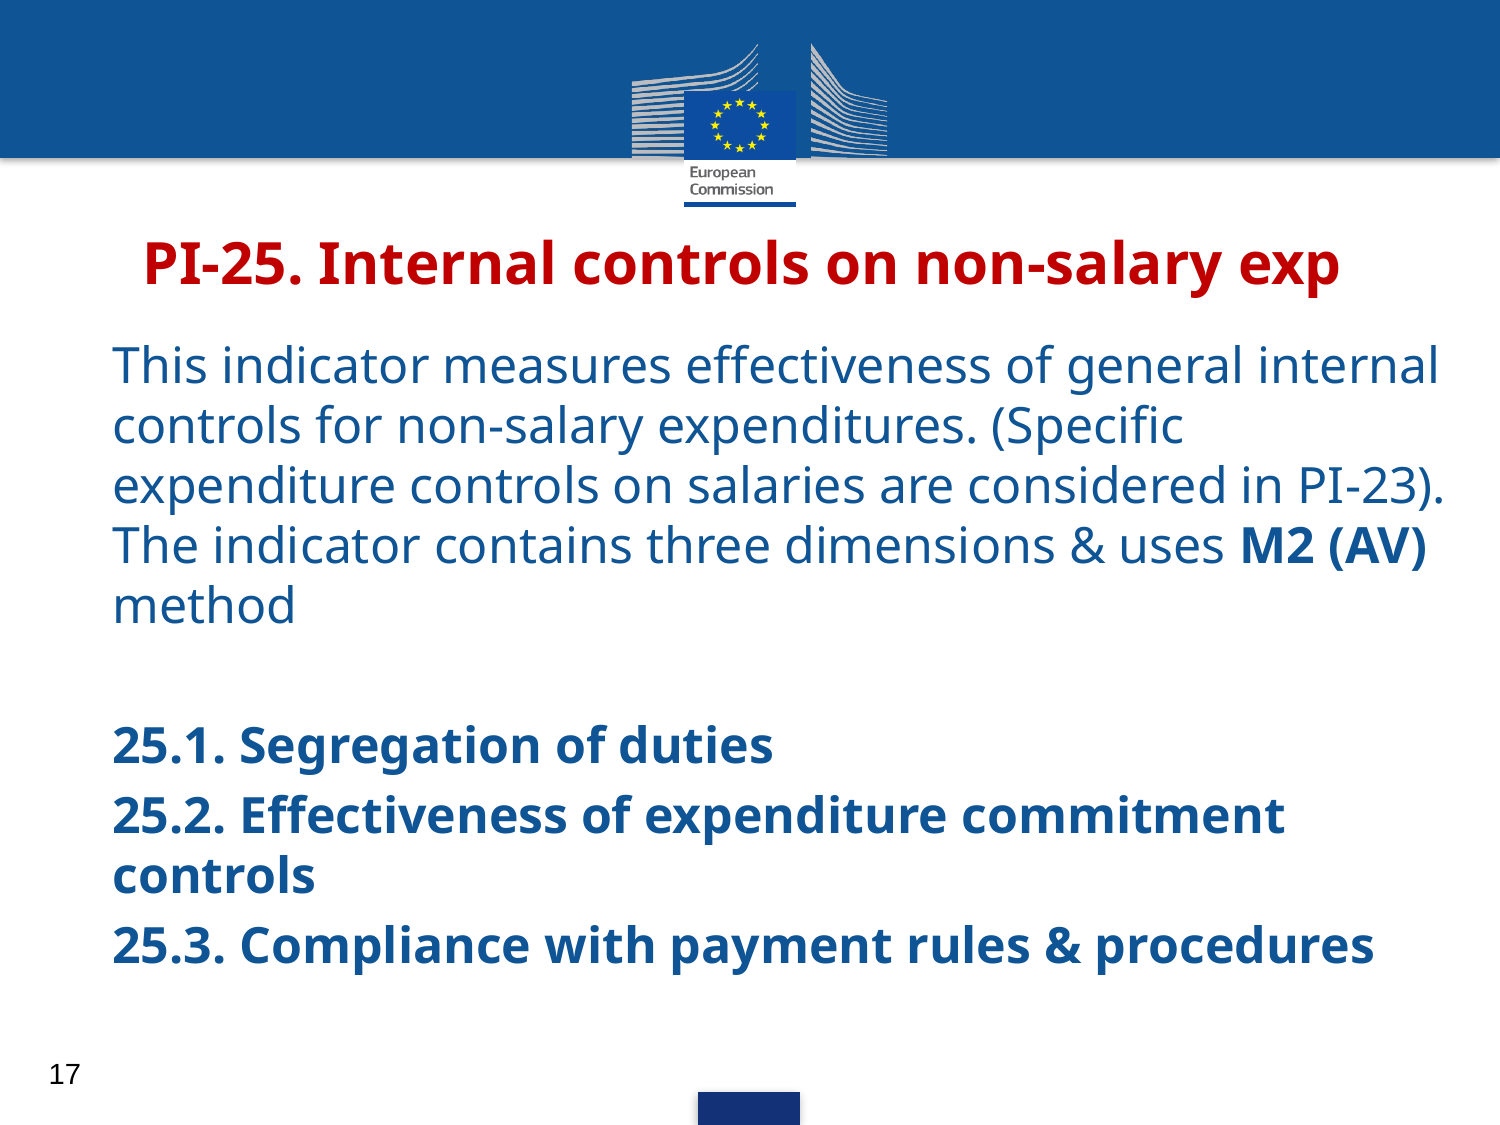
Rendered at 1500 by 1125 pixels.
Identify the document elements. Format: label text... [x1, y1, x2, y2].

title PI-25. Internal controls on non-salary exp [0, 219, 1500, 303]
slide_number 17 [0, 1047, 97, 1125]
list This indicator measures effectiveness of general internal controls for non-salary expenditures. (Specific expenditure controls on salaries are considered in PI-23). The indicator contains three dimensions & uses M2 (AV) method 25.1. Segregation of duties 25.2. Effectiveness of expenditure commitment controls 25.3. Compliance with payment rules & procedures [41, 326, 1471, 1025]
